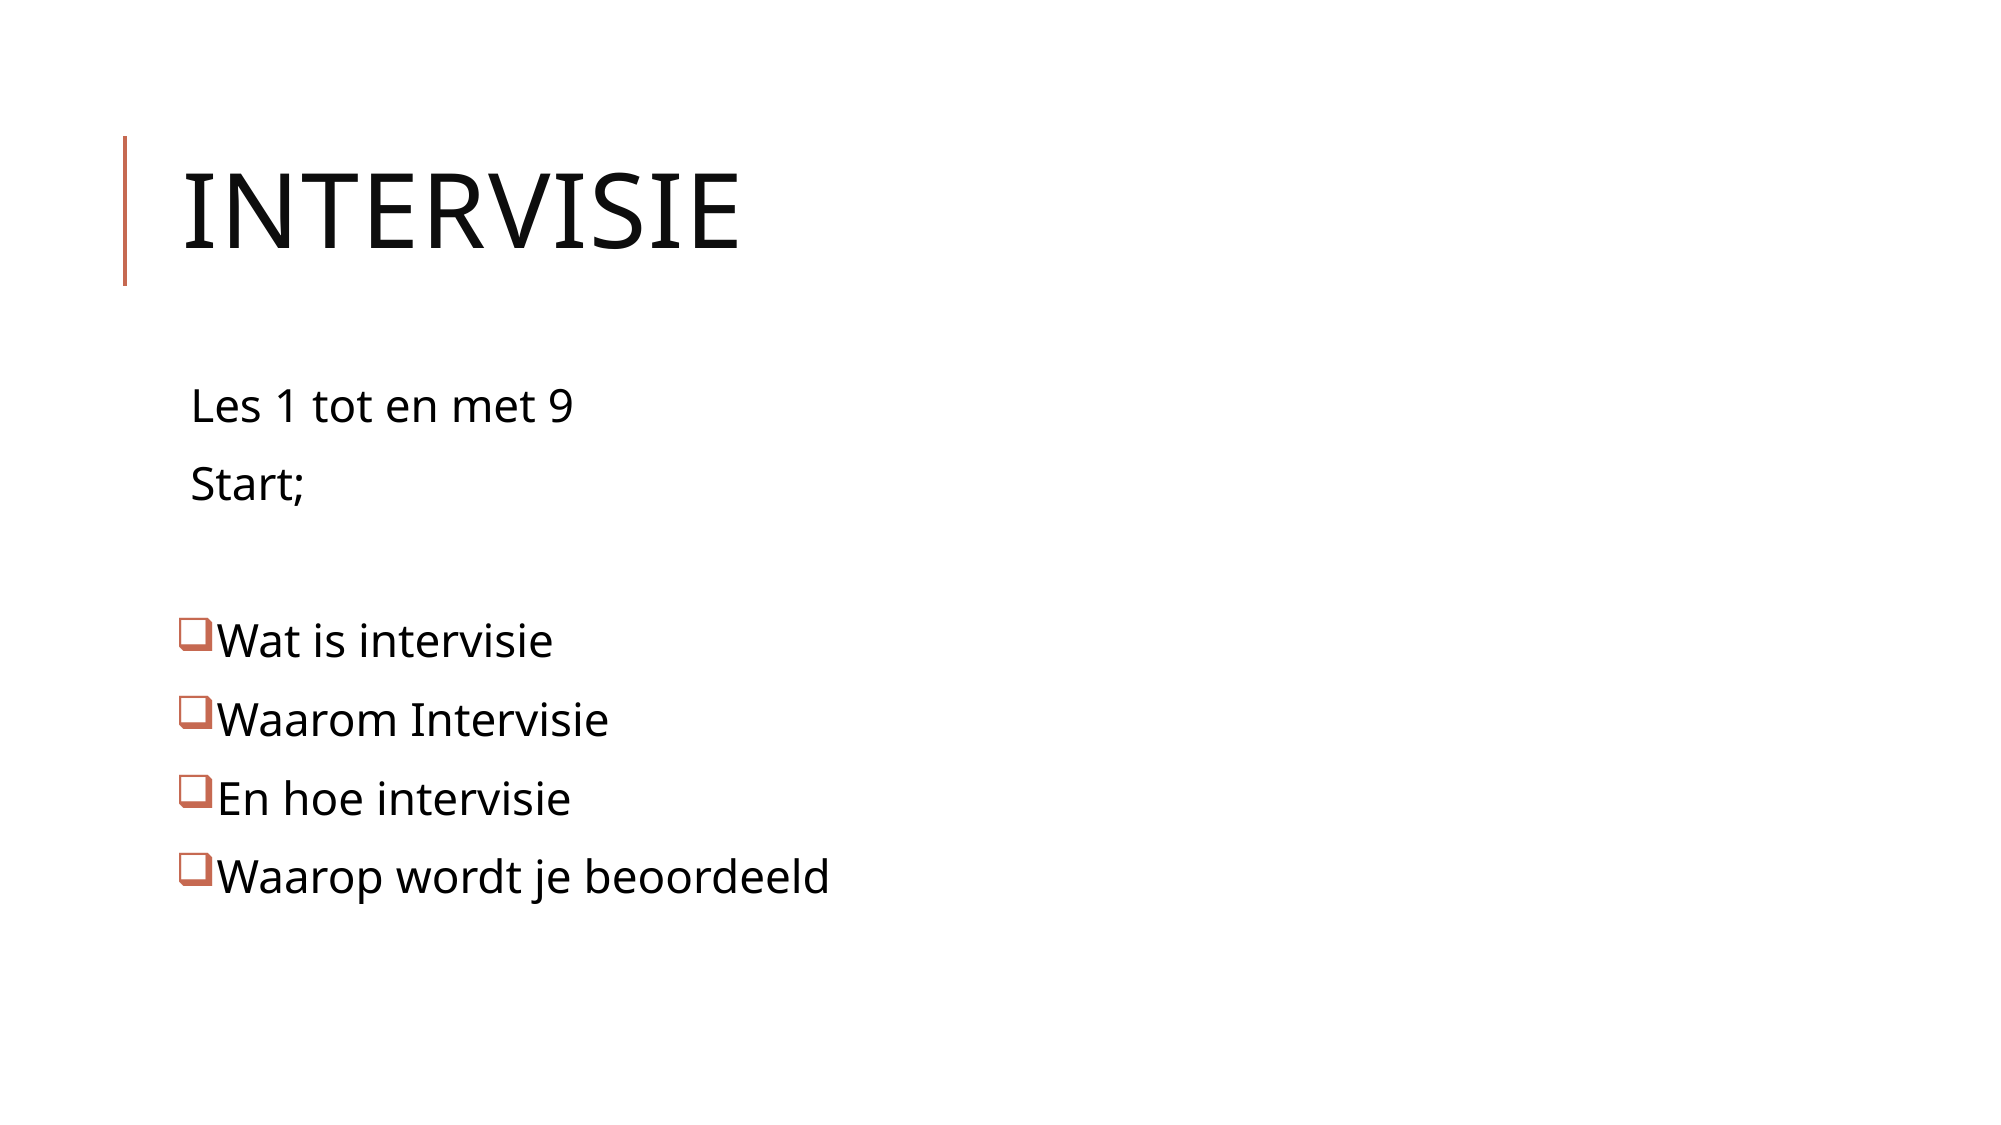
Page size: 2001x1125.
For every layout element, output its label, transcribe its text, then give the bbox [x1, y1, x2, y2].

list Les 1 tot en met 9 Start; Wat is intervisie Waarom Intervisie En hoe intervisie Waarop wordt je beoordeeld [168, 375, 1763, 1035]
title Intervisie [168, 96, 1763, 342]
